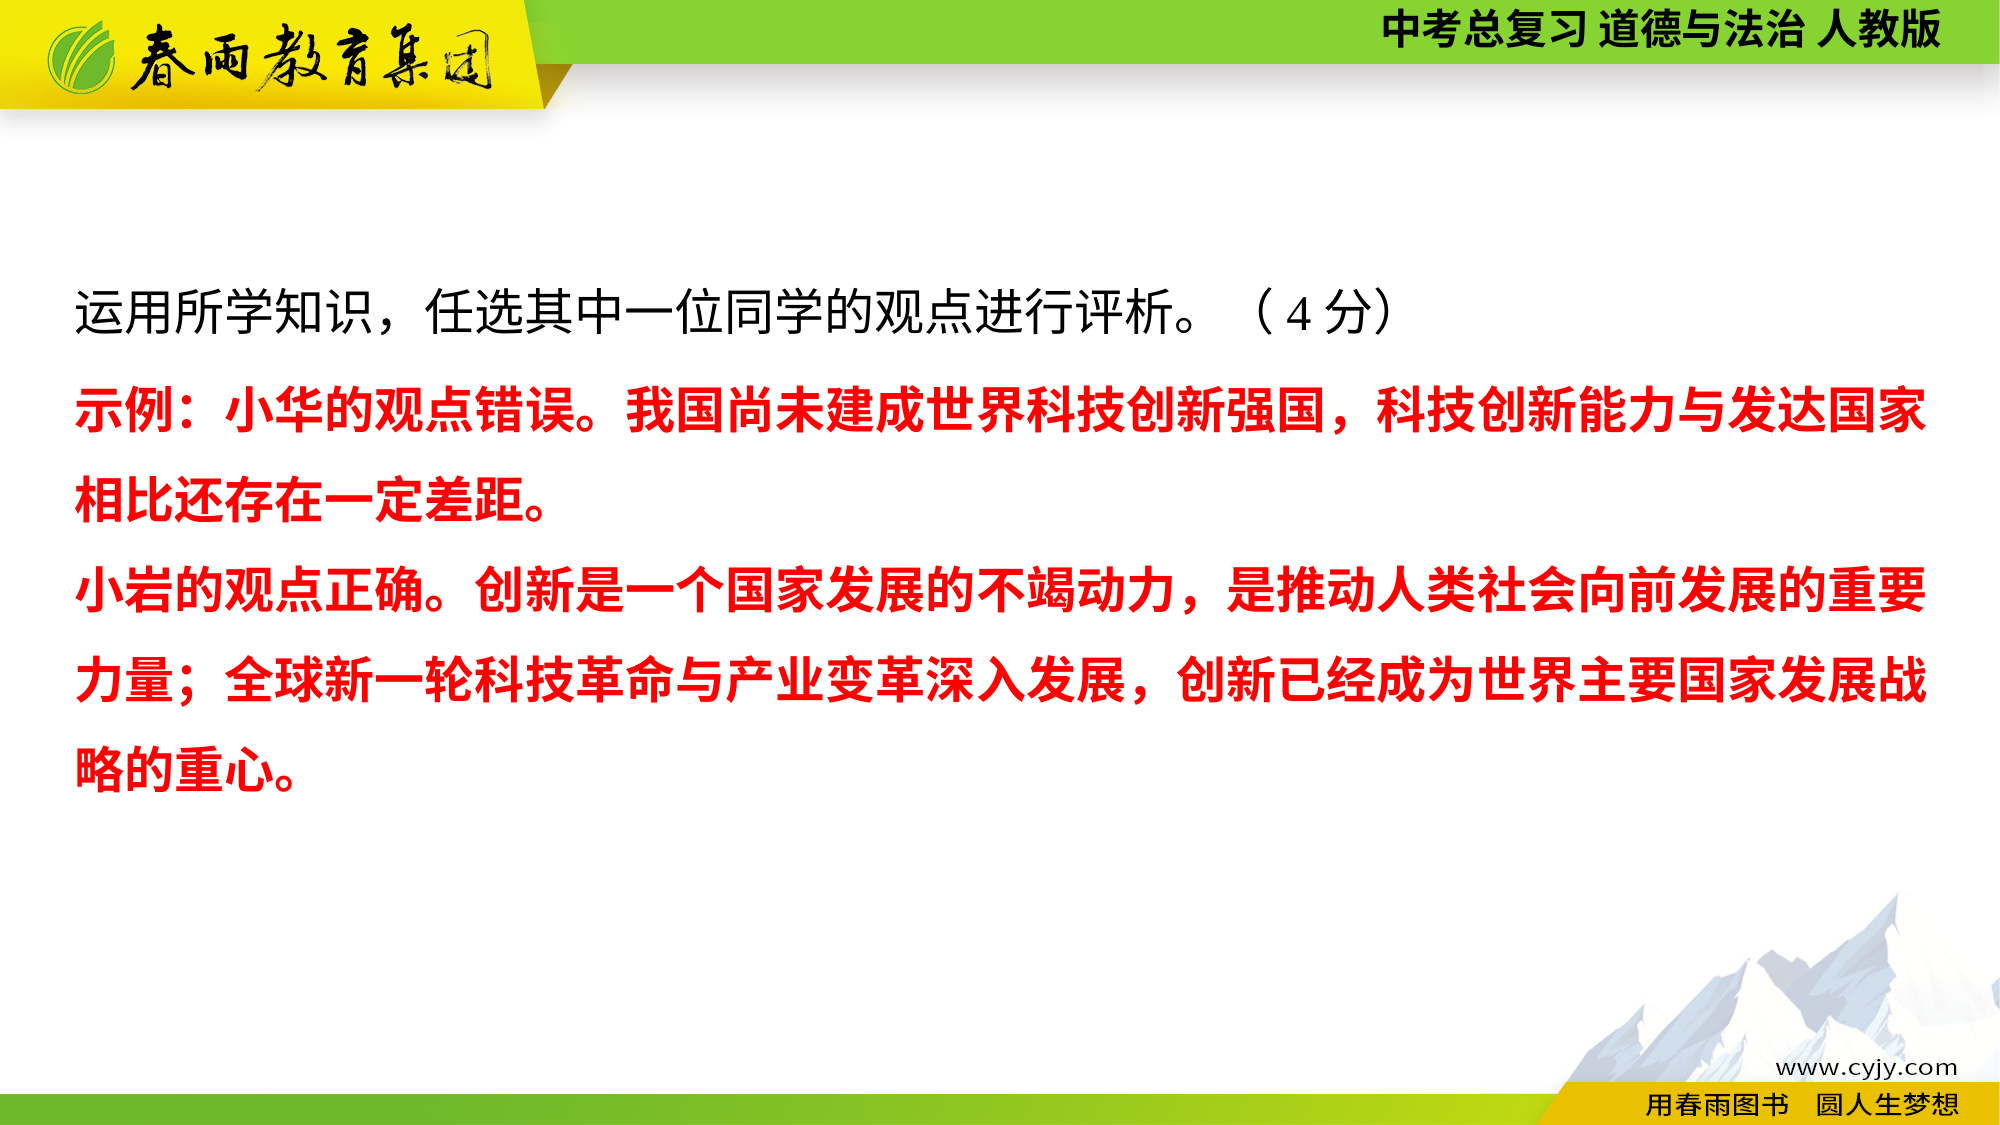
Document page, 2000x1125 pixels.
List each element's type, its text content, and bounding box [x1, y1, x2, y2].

text_box 示例：小华的观点错误。我国尚未建成世界科技创新强国，科技创新能力与发达国家相比还存在一定差距。 小岩的观点正确。创新是一个国家发展的不竭动力，是推动人类社会向前发展的重要力量；全球新一轮科技革命与产业变革深入发展，创新已经成为世界主要国家发展战略的重心。 [59, 340, 1944, 806]
picture [0, 0, 2000, 1125]
list 运用所学知识，任选其中一位同学的观点进行评析。（4分） [59, 243, 1944, 338]
